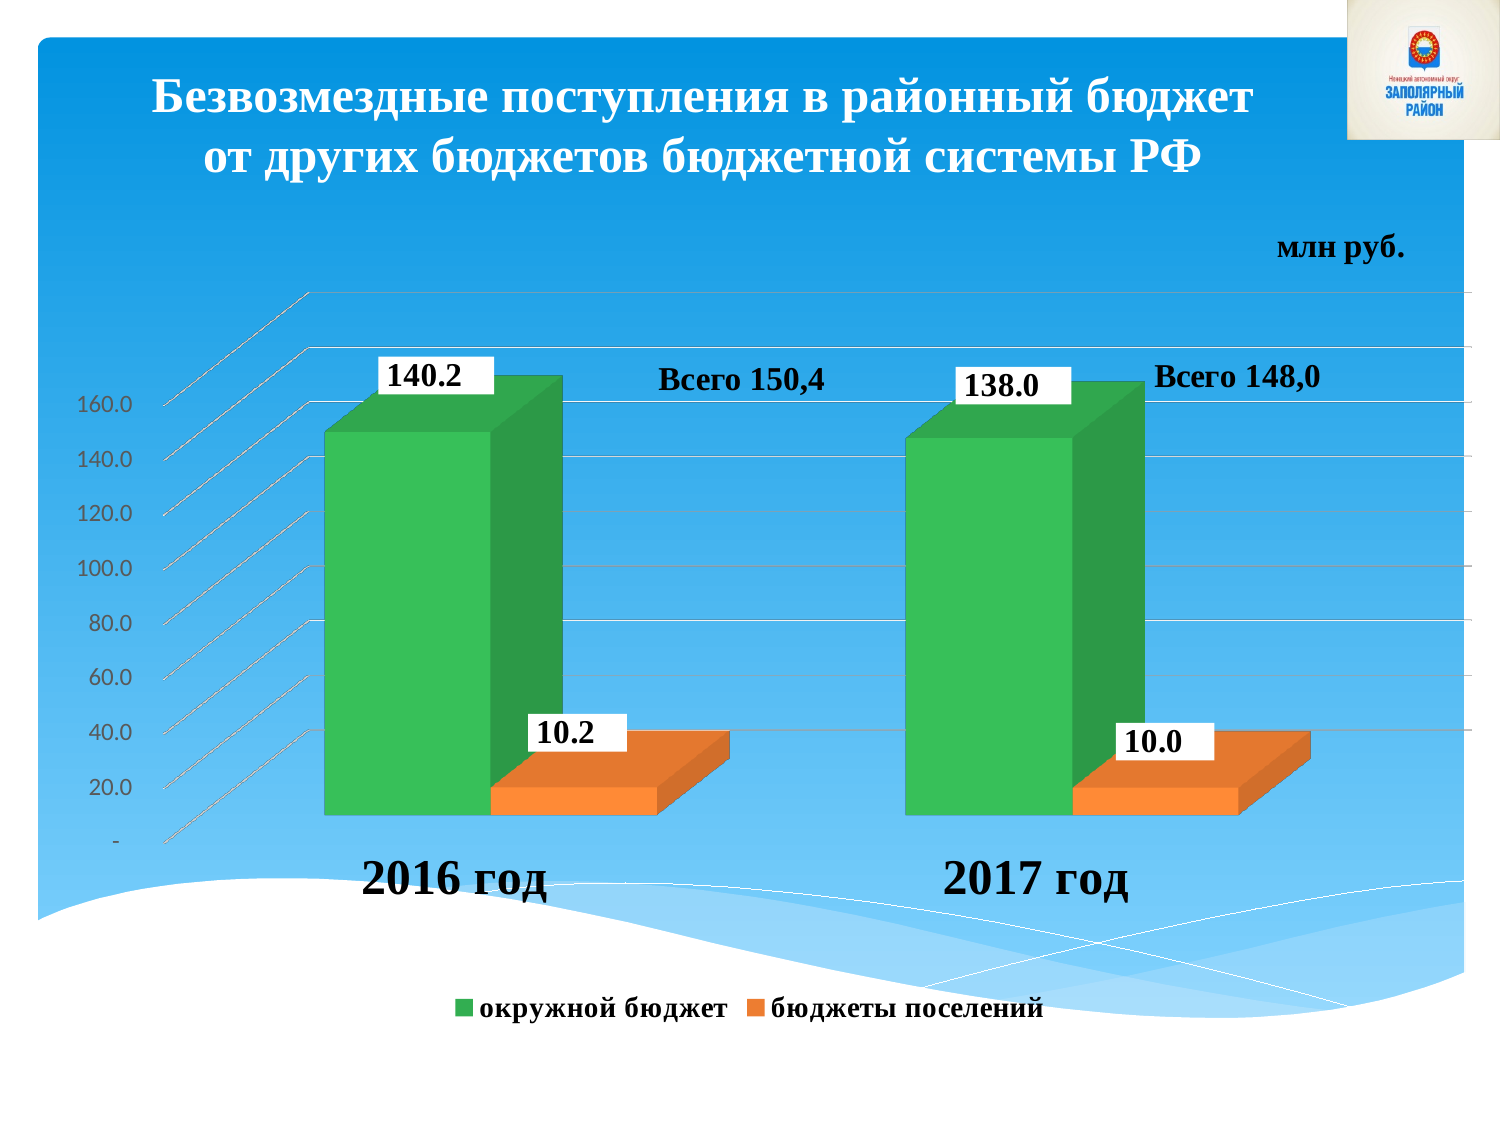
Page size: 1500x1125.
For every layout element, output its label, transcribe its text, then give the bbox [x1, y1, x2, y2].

chart [0, 152, 1500, 1031]
text_box Безвозмездные поступления в районный бюджет от других бюджетов бюджетной системы РФ [76, 54, 1329, 150]
picture [1347, 0, 1500, 140]
